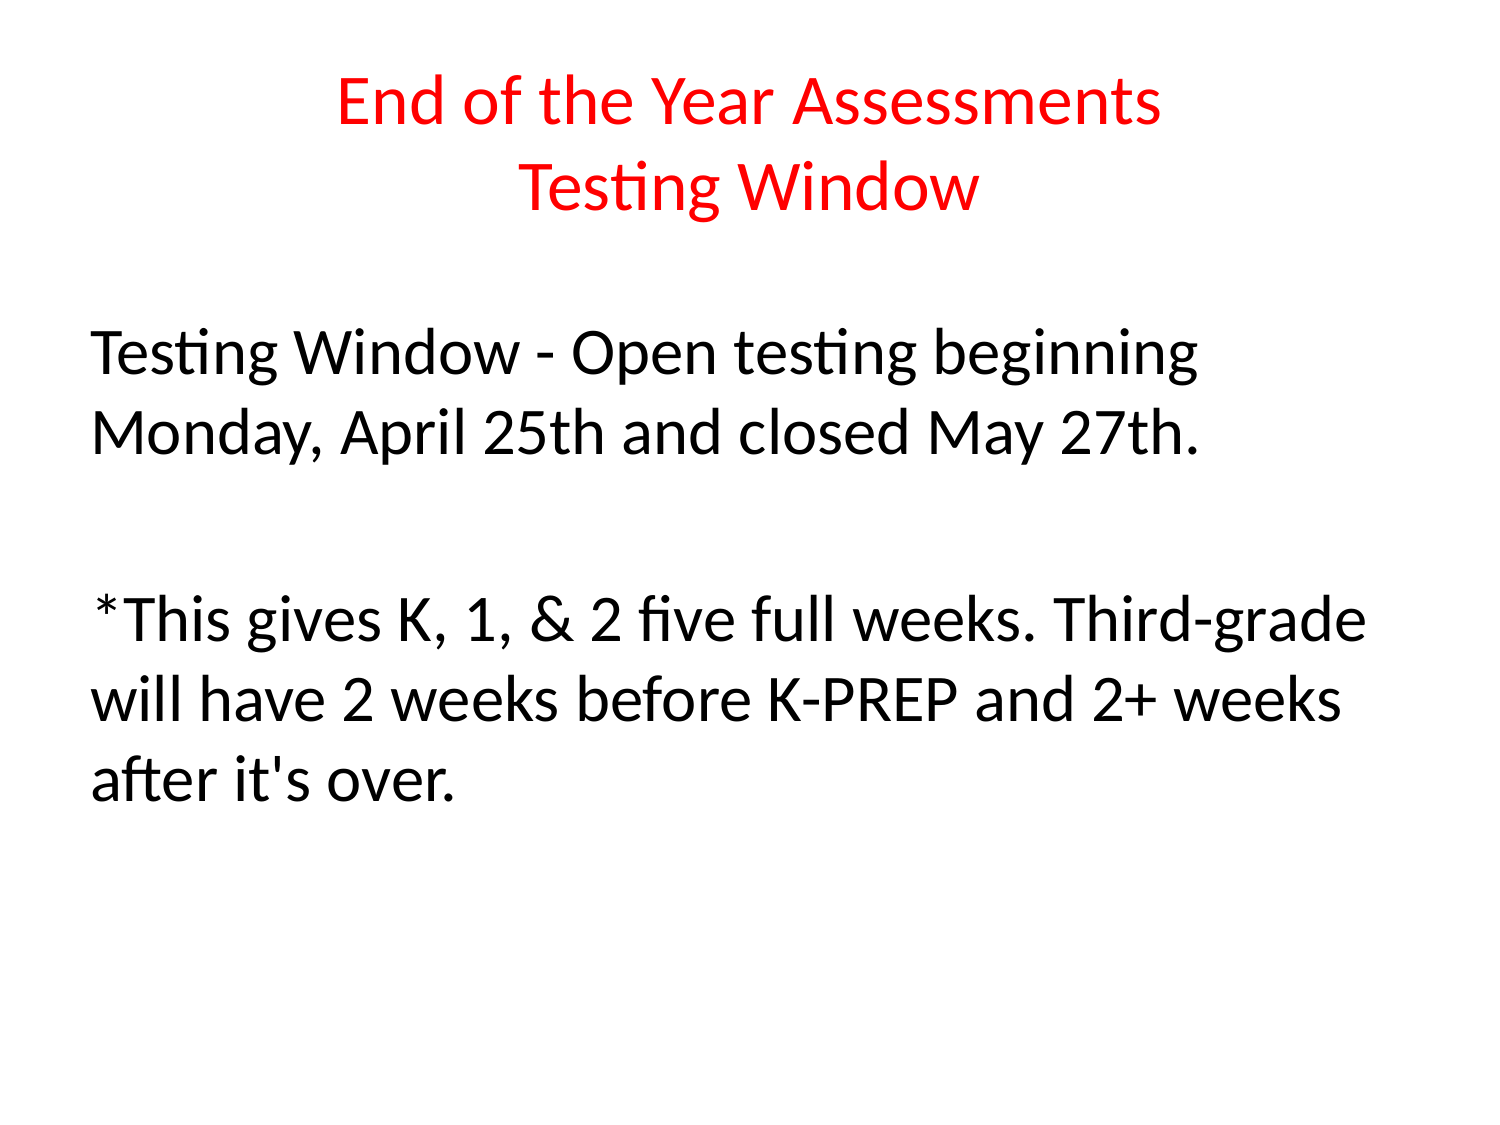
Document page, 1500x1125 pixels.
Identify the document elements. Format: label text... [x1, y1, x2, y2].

title End of the Year Assessments Testing Window [75, 45, 1425, 233]
list Testing Window - Open testing beginning Monday, April 25th and closed May 27th. *This gives K, 1, & 2 five full weeks. Third-grade will have 2 weeks before K-PREP and 2+ weeks after it's over. [75, 299, 1425, 1043]
